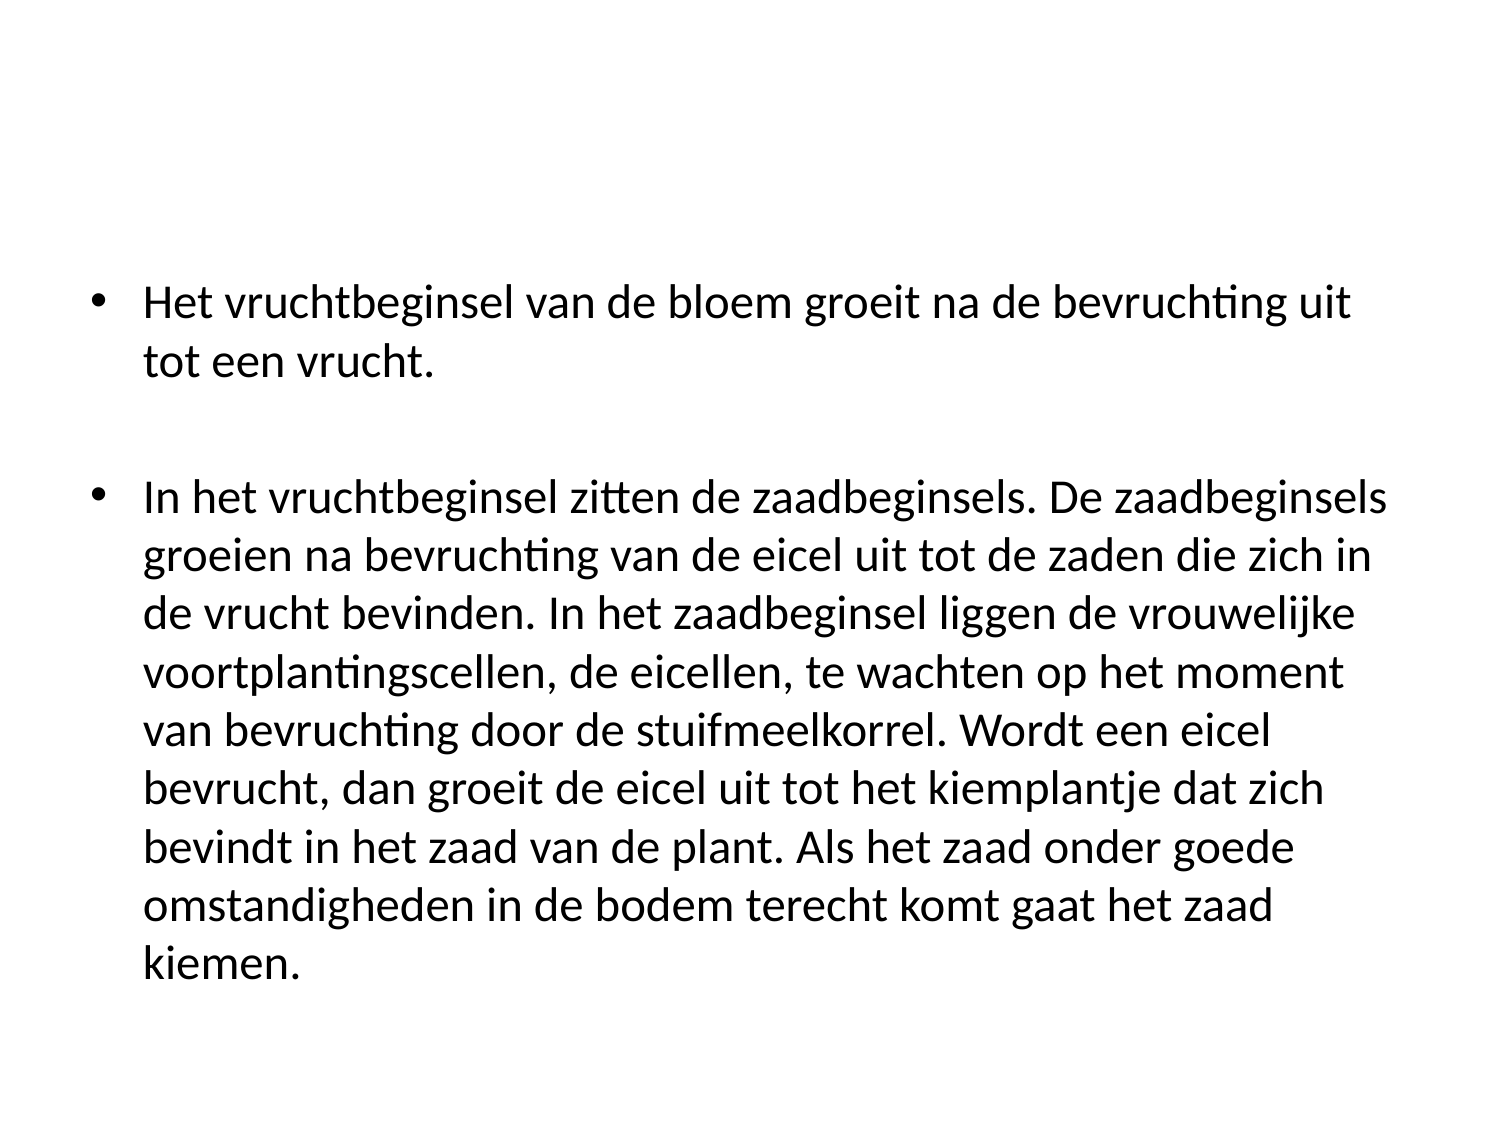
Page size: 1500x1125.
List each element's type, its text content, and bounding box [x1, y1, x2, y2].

list Het vruchtbeginsel van de bloem groeit na de bevruchting uit tot een vrucht. In het vruchtbeginsel zitten de zaadbeginsels. De zaadbeginsels groeien na bevruchting van de eicel uit tot de zaden die zich in de vrucht bevinden. In het zaadbeginsel liggen de vrouwelijke voortplantingscellen, de eicellen, te wachten op het moment van bevruchting door de stuifmeelkorrel. Wordt een eicel bevrucht, dan groeit de eicel uit tot het kiemplantje dat zich bevindt in het zaad van de plant. Als het zaad onder goede omstandigheden in de bodem terecht komt gaat het zaad kiemen. [75, 262, 1425, 1005]
